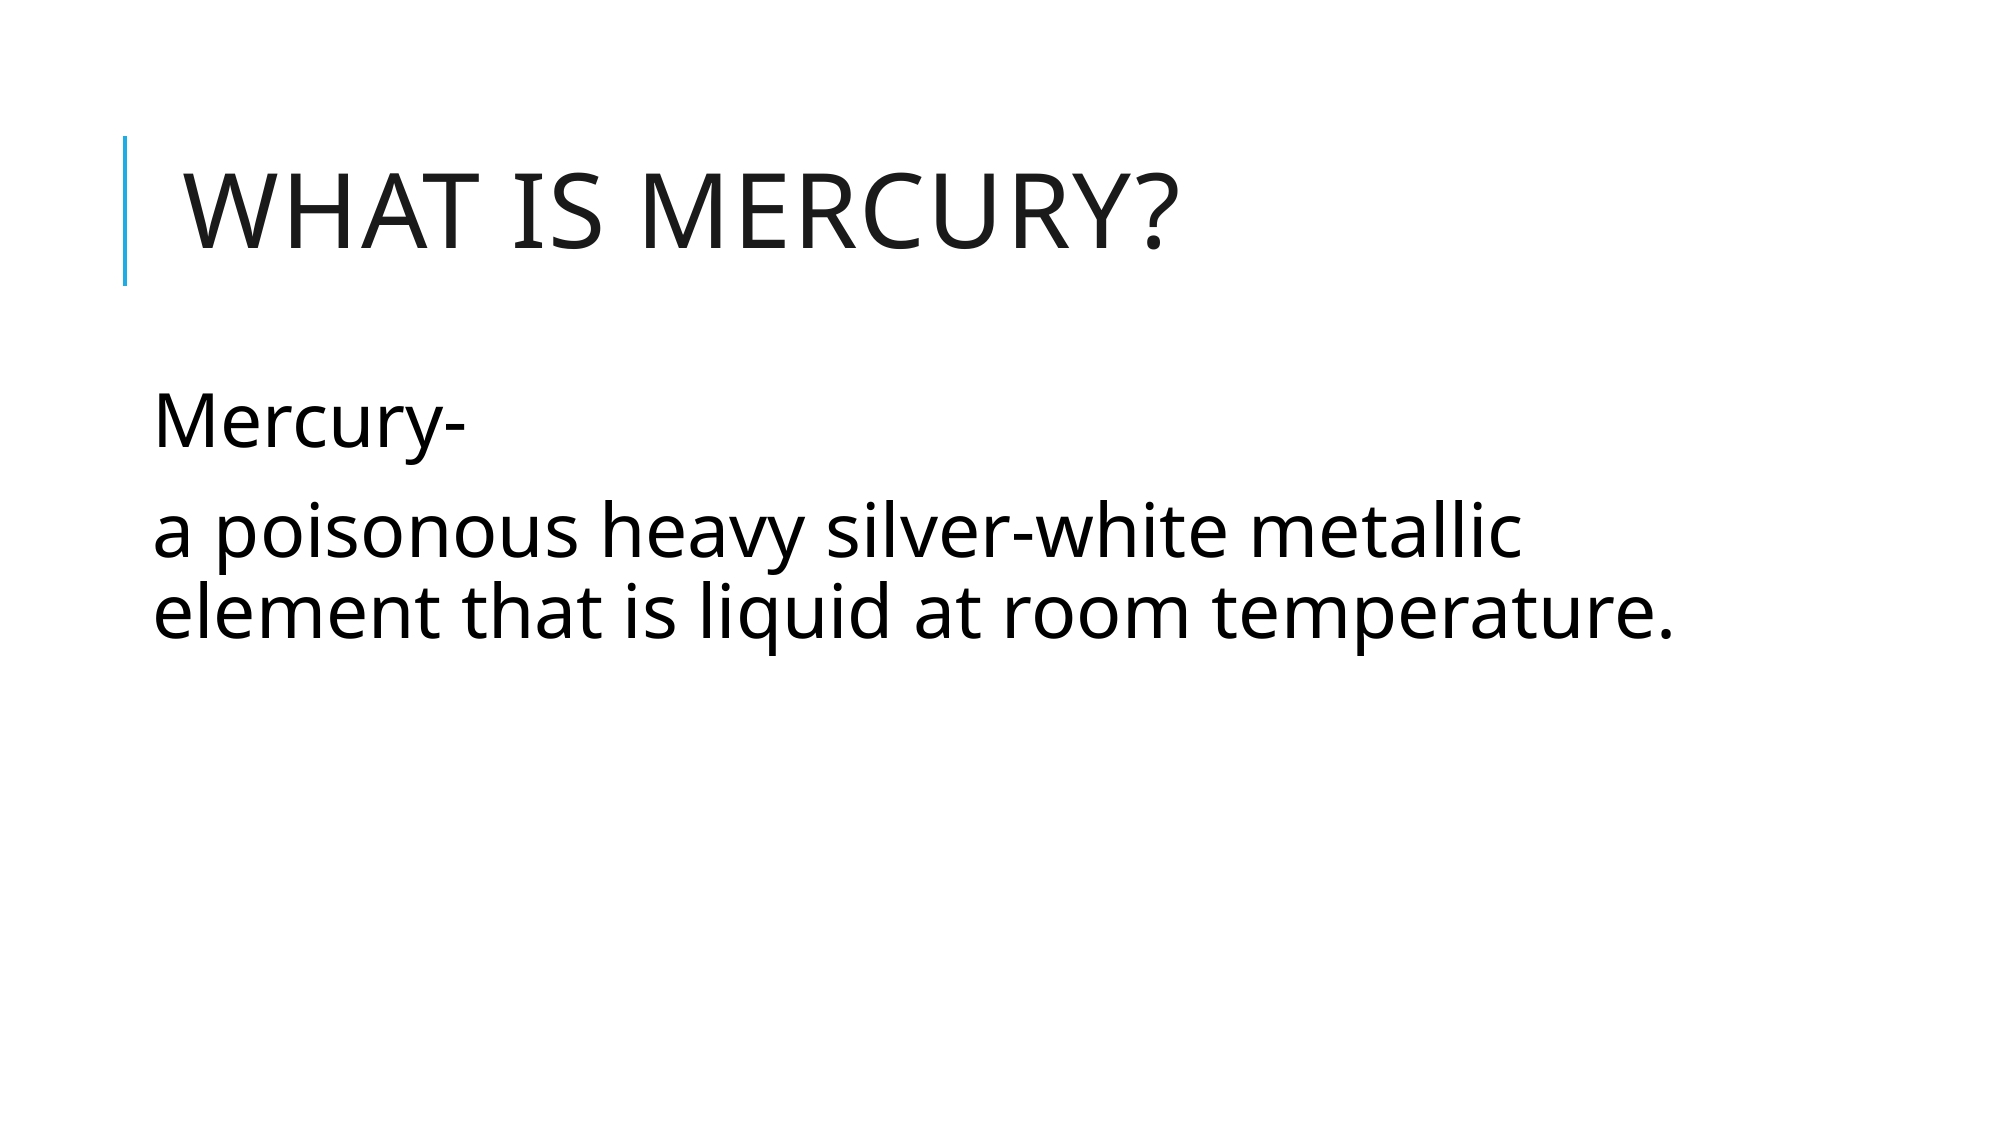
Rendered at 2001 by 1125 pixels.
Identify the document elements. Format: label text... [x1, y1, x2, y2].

title WHAT IS MERCURY? [168, 96, 1763, 342]
list Mercury- a poisonous heavy silver-white metallic element that is liquid at room temperature. [137, 375, 1763, 1035]
